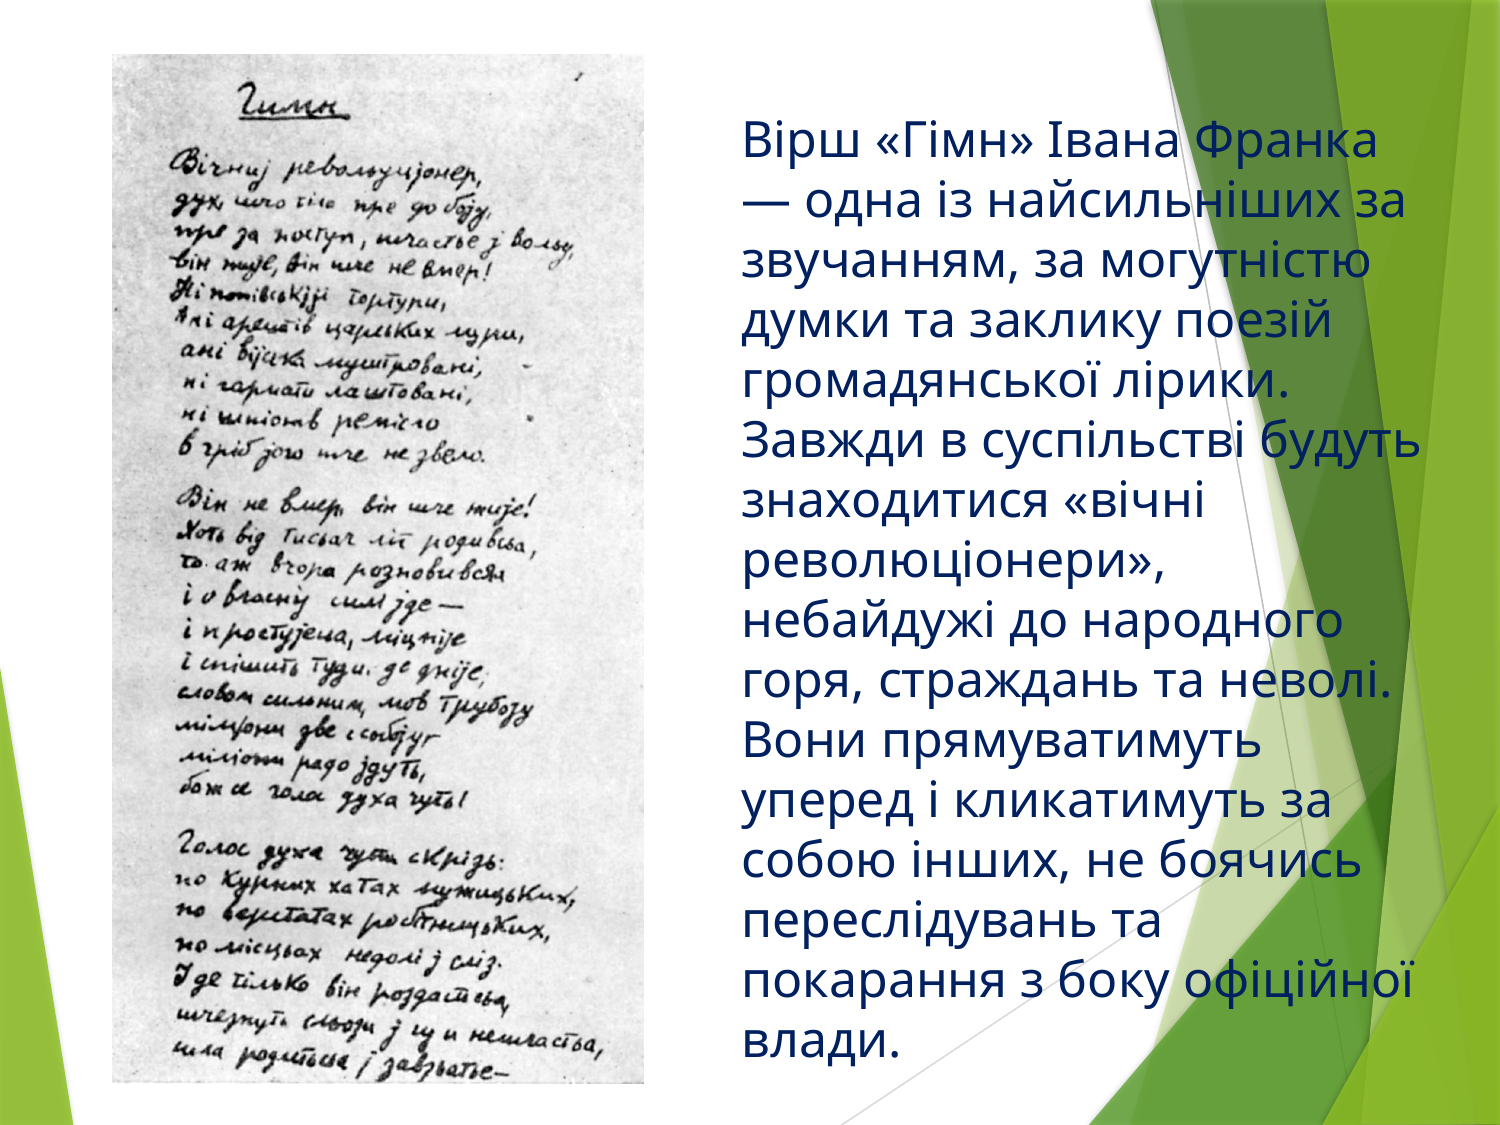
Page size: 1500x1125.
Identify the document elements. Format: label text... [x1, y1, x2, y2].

picture [111, 54, 645, 1084]
title Вірш «Гімн» Івана Франка — одна із найсильніших за звучанням, за могутністю думки та заклику поезій громадянської лірики. Завжди в суспільстві будуть знаходитися «вічні революціонери», небайдужі до народного горя, страждань та неволі. Вони прямуватимуть уперед і кликатимуть за собою інших, не боячись переслідувань та покарання з боку офіційної влади. [726, 99, 1447, 1125]
